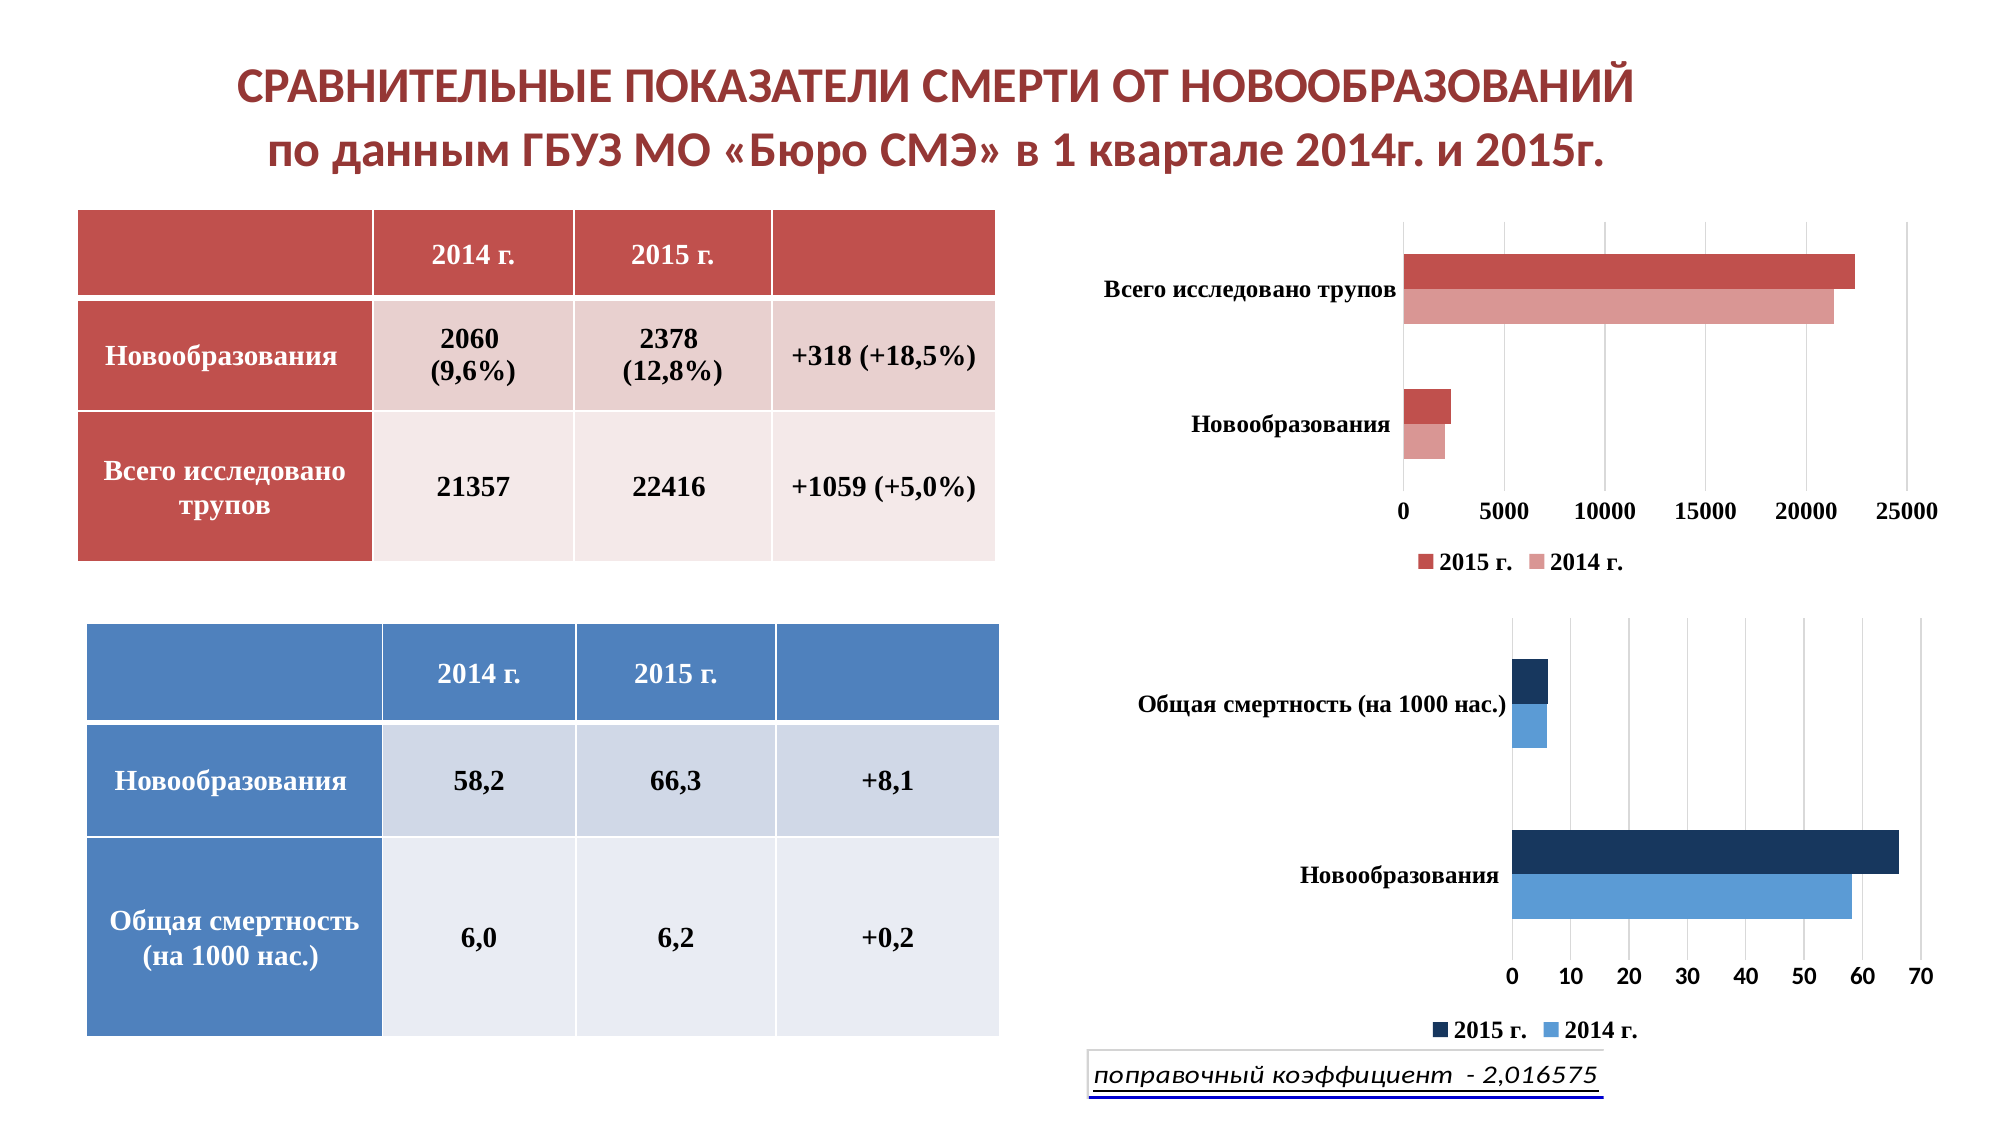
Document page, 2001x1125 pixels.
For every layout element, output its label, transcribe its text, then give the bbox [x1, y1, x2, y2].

table_cell 6,2 [577, 838, 775, 1036]
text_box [1086, 1048, 1607, 1101]
table_cell 6,0 [383, 838, 575, 1036]
table_cell Новообразования [87, 725, 382, 836]
table_header [773, 210, 995, 295]
table_header [777, 624, 999, 720]
table_header 2014 г. [374, 210, 573, 295]
chart [1120, 609, 1951, 1050]
table_cell 66,3 [577, 725, 775, 836]
title СРАВНИТЕЛЬНЫЕ ПОКАЗАТЕЛИ СМЕРТИ ОТ НОВООБРАЗОВАНИЙ по данным ГБУЗ МО «Бюро СМЭ» в 1 квартале 2014г. и 2015г. [36, 48, 1837, 237]
chart [1086, 214, 1956, 581]
table_cell +8,1 [777, 725, 999, 836]
table_header 2015 г. [577, 624, 775, 720]
table_header 2015 г. [575, 210, 771, 295]
table_cell +318 (+18,5%) [773, 301, 995, 410]
table_cell +0,2 [777, 838, 999, 1036]
table_cell Новообразования [78, 301, 372, 410]
table_header [78, 210, 372, 295]
table_cell 2378 (12,8%) [575, 301, 771, 410]
table_cell Всего исследовано трупов [78, 412, 372, 561]
table_cell Общая смертность (на 1000 нас.) [87, 838, 382, 1036]
table_header 2014 г. [383, 624, 575, 720]
table_header [87, 624, 382, 720]
table_cell 22416 [575, 412, 771, 561]
table_cell +1059 (+5,0%) [773, 412, 995, 561]
table_cell 2060 (9,6%) [374, 301, 573, 410]
table_cell 58,2 [383, 725, 575, 836]
table_cell 21357 [374, 412, 573, 561]
